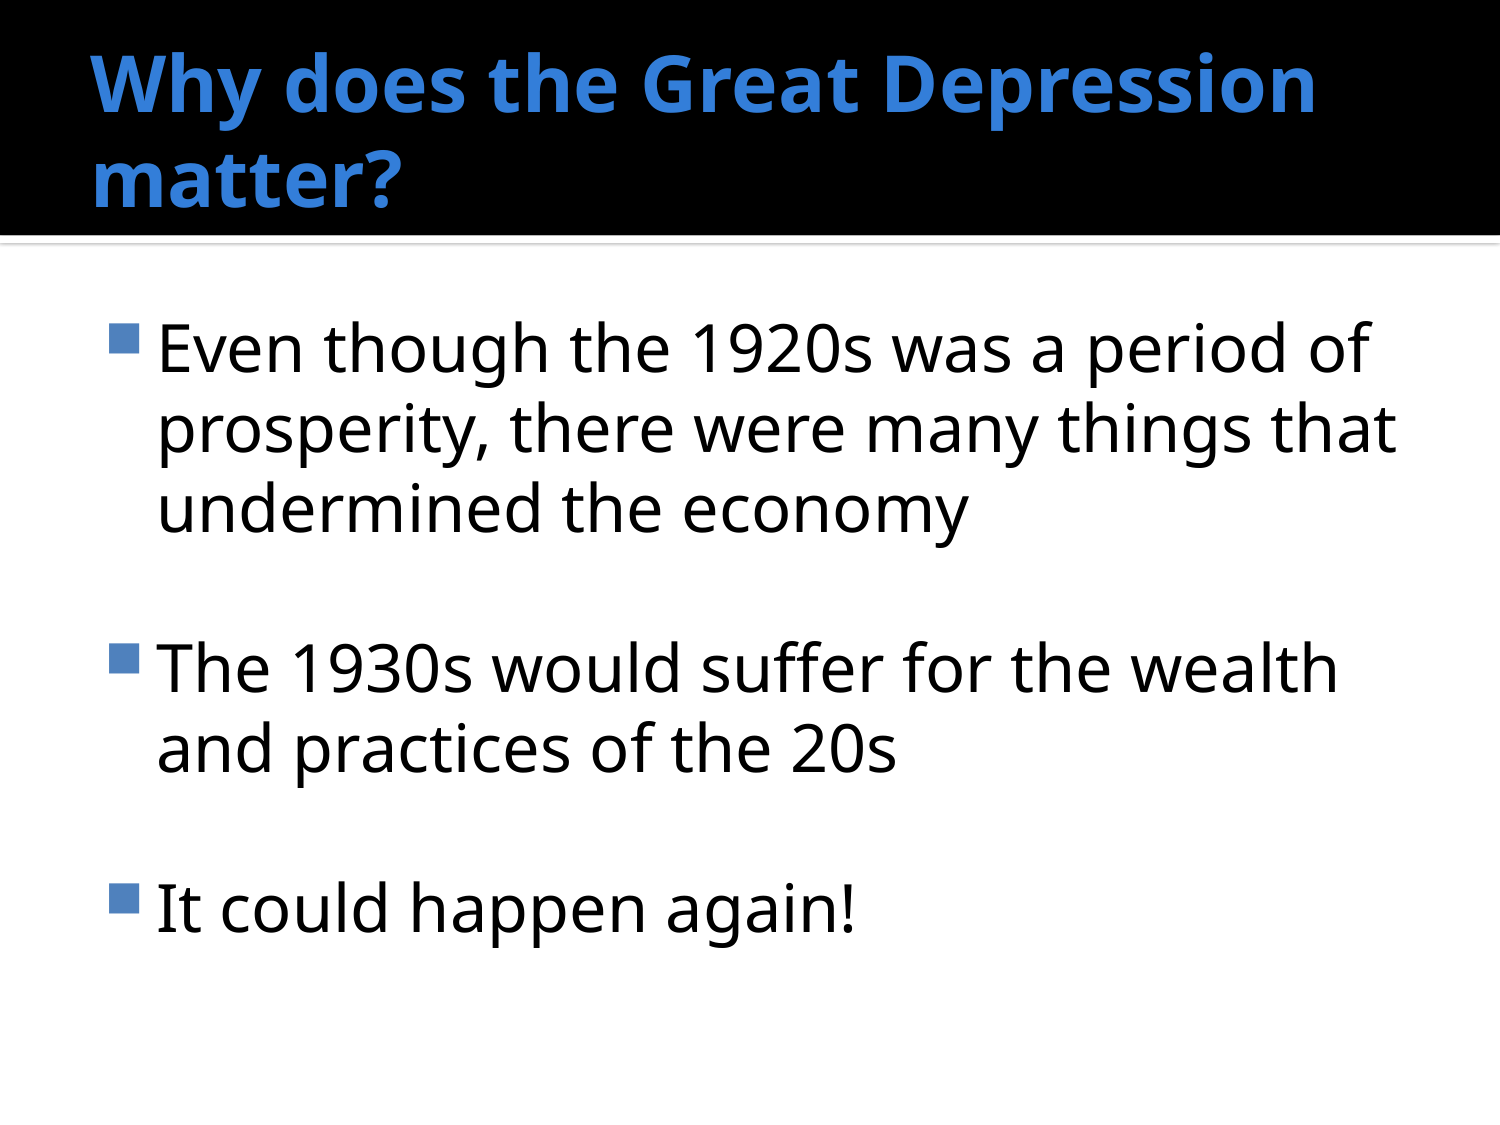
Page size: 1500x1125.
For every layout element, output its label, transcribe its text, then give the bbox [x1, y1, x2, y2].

list Even though the 1920s was a period of prosperity, there were many things that undermined the economy The 1930s would suffer for the wealth and practices of the 20s It could happen again! [75, 291, 1425, 1050]
title Why does the Great Depression matter? [75, 25, 1425, 231]
